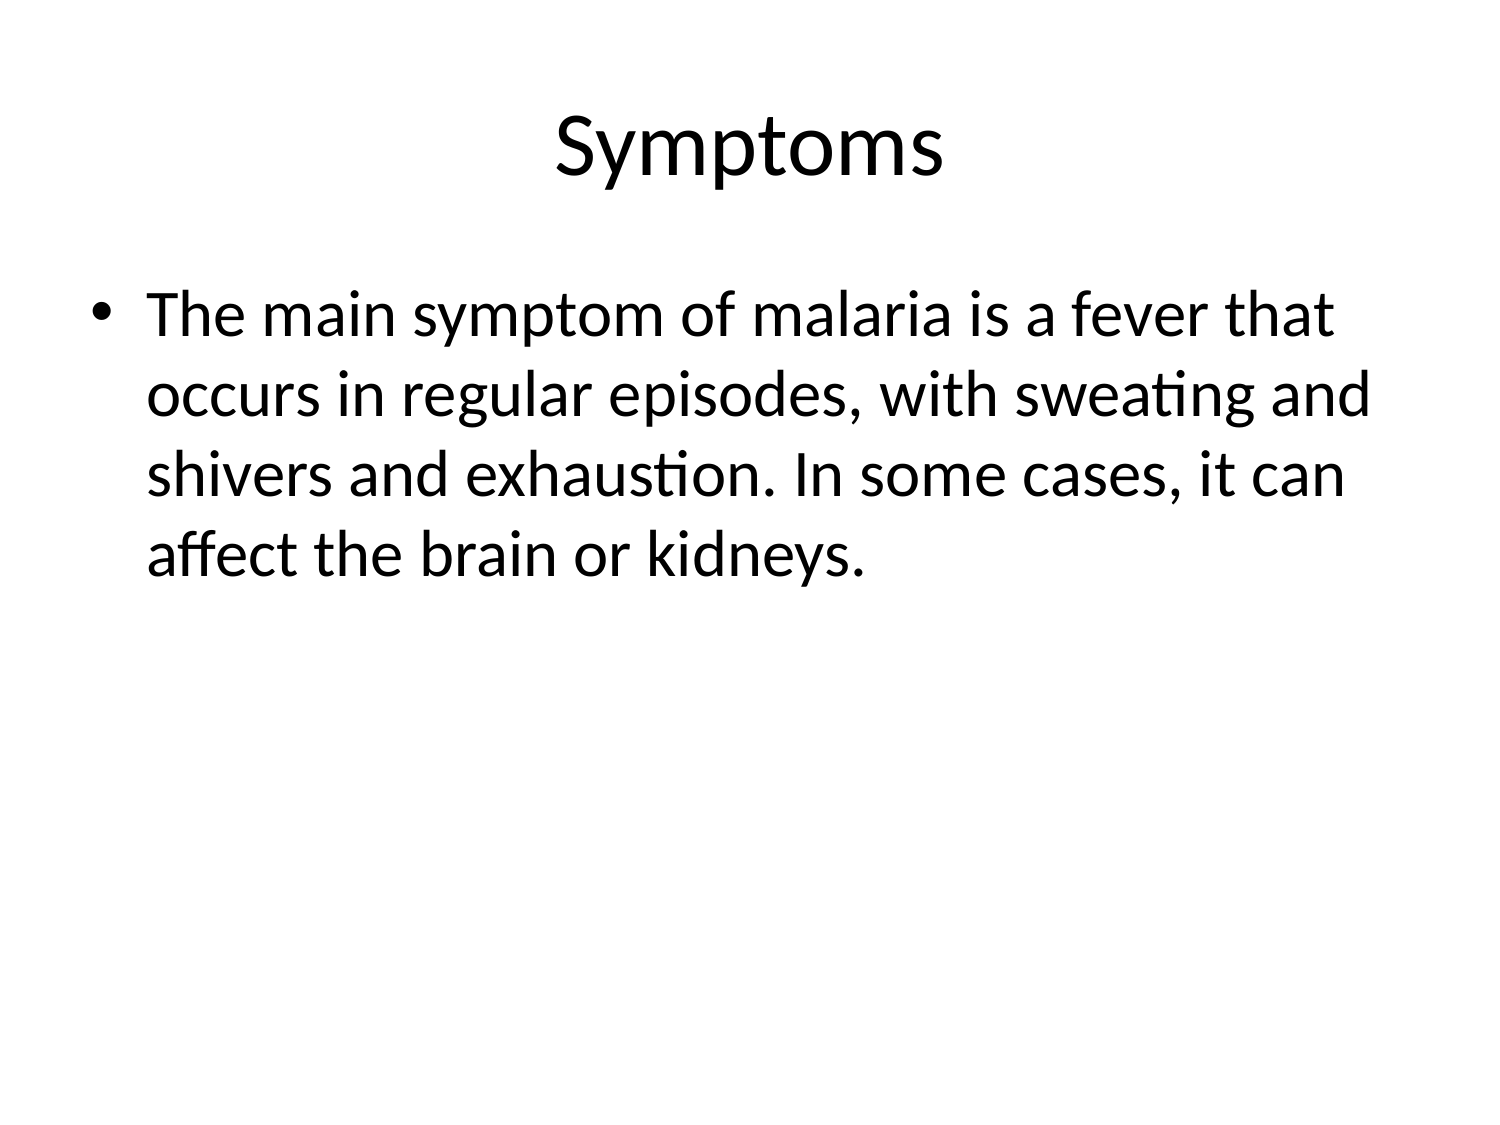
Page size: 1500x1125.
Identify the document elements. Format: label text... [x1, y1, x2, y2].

title Symptoms [75, 45, 1425, 233]
list The main symptom of malaria is a fever that occurs in regular episodes, with sweating and shivers and exhaustion. In some cases, it can affect the brain or kidneys. [75, 262, 1425, 1005]
